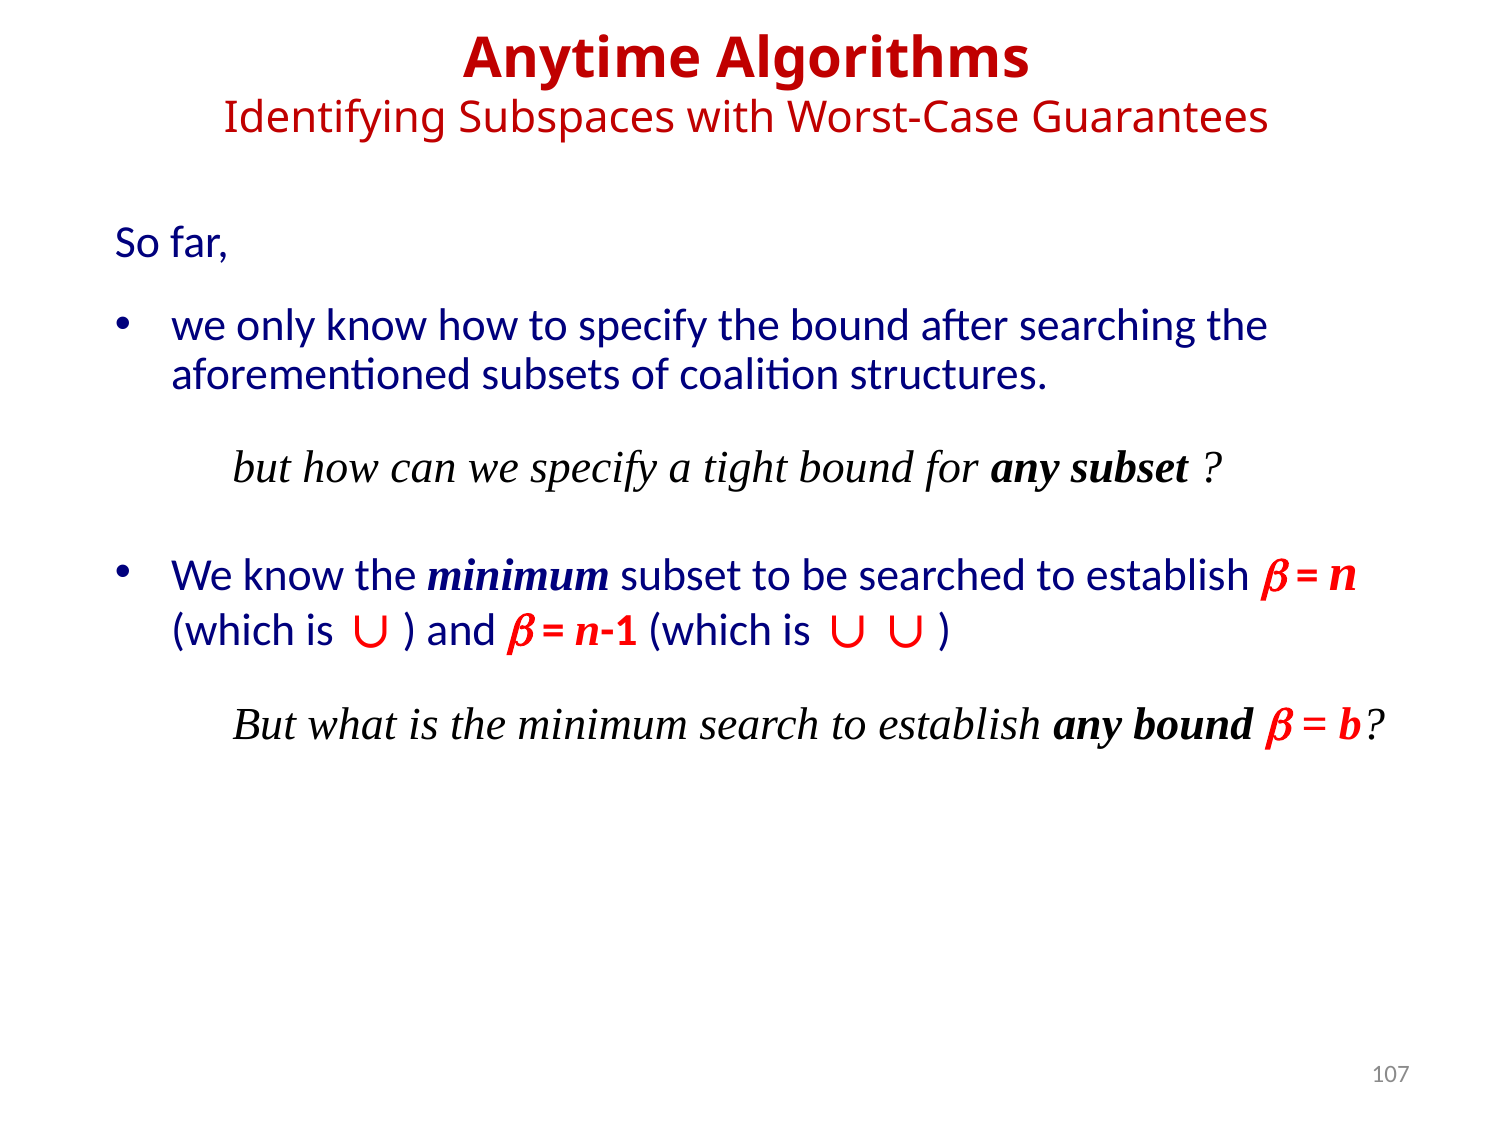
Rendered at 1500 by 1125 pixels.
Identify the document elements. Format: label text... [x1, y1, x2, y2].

text_box Anytime Algorithms Identifying Subspaces with Worst-Case Guarantees [93, 14, 1401, 149]
slide_number 107 [1074, 1042, 1425, 1103]
